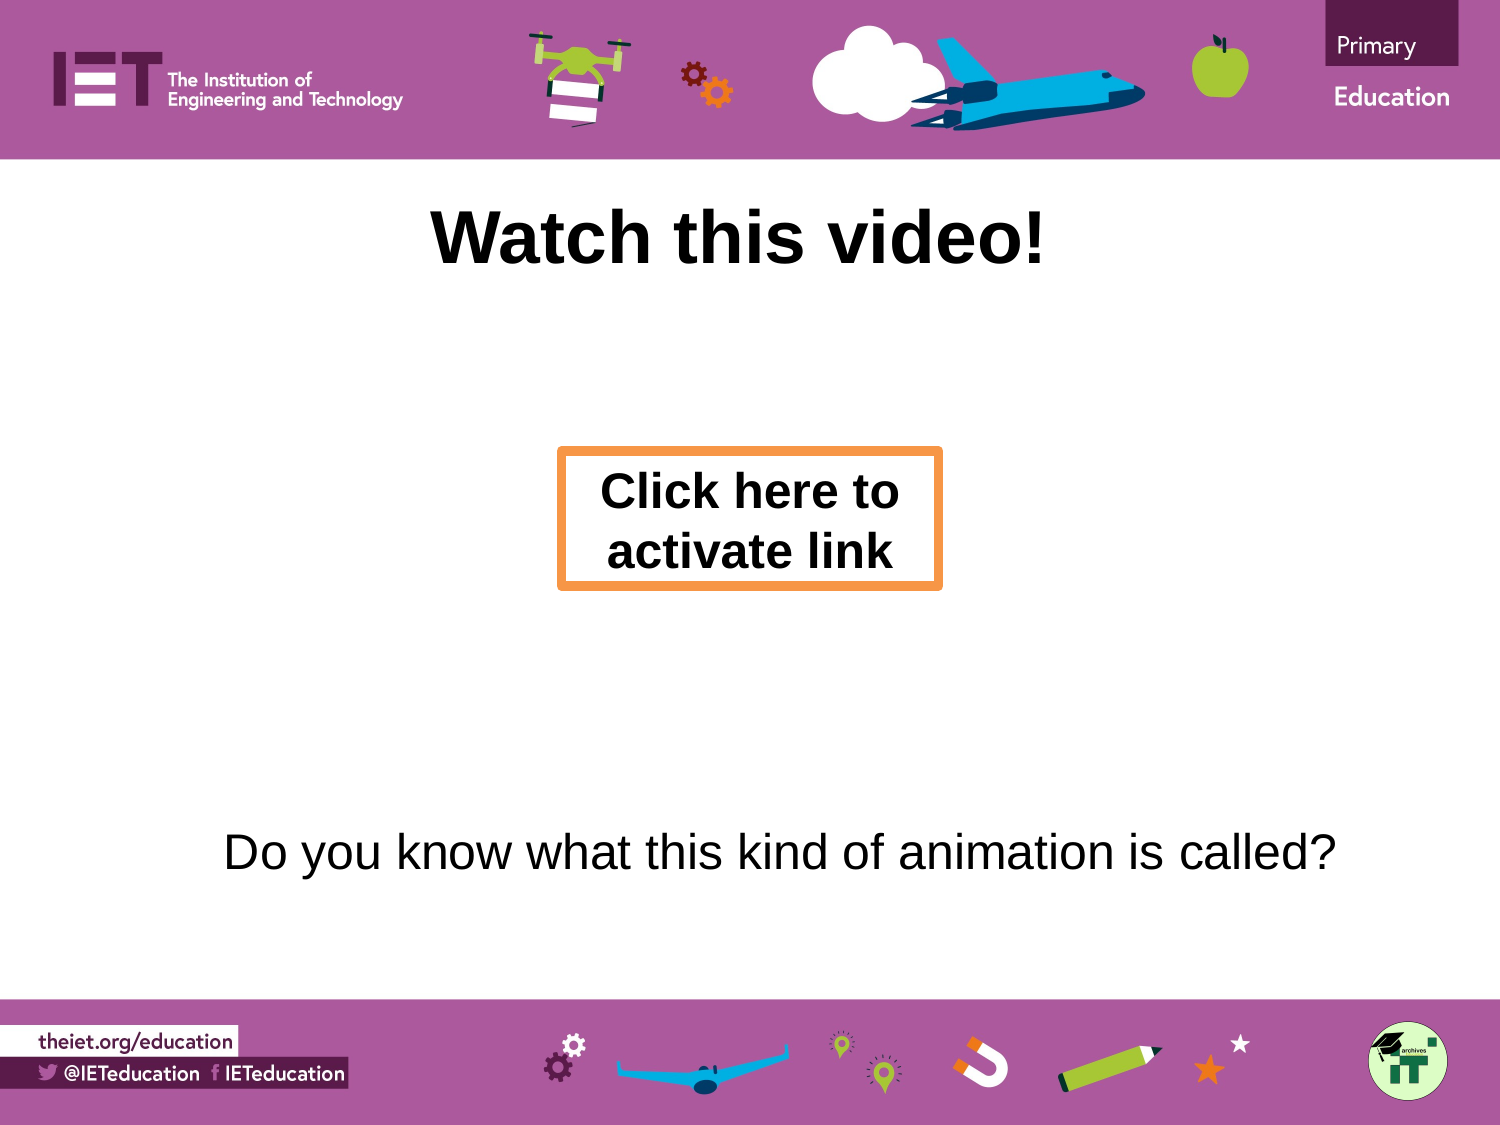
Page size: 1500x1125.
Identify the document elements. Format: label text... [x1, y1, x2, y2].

text_box Click here to activate link [561, 451, 939, 586]
text_box Do you know what this kind of animation is called? [195, 811, 1367, 887]
picture [0, 0, 1500, 1125]
text_box Watch this video! [103, 200, 1397, 285]
